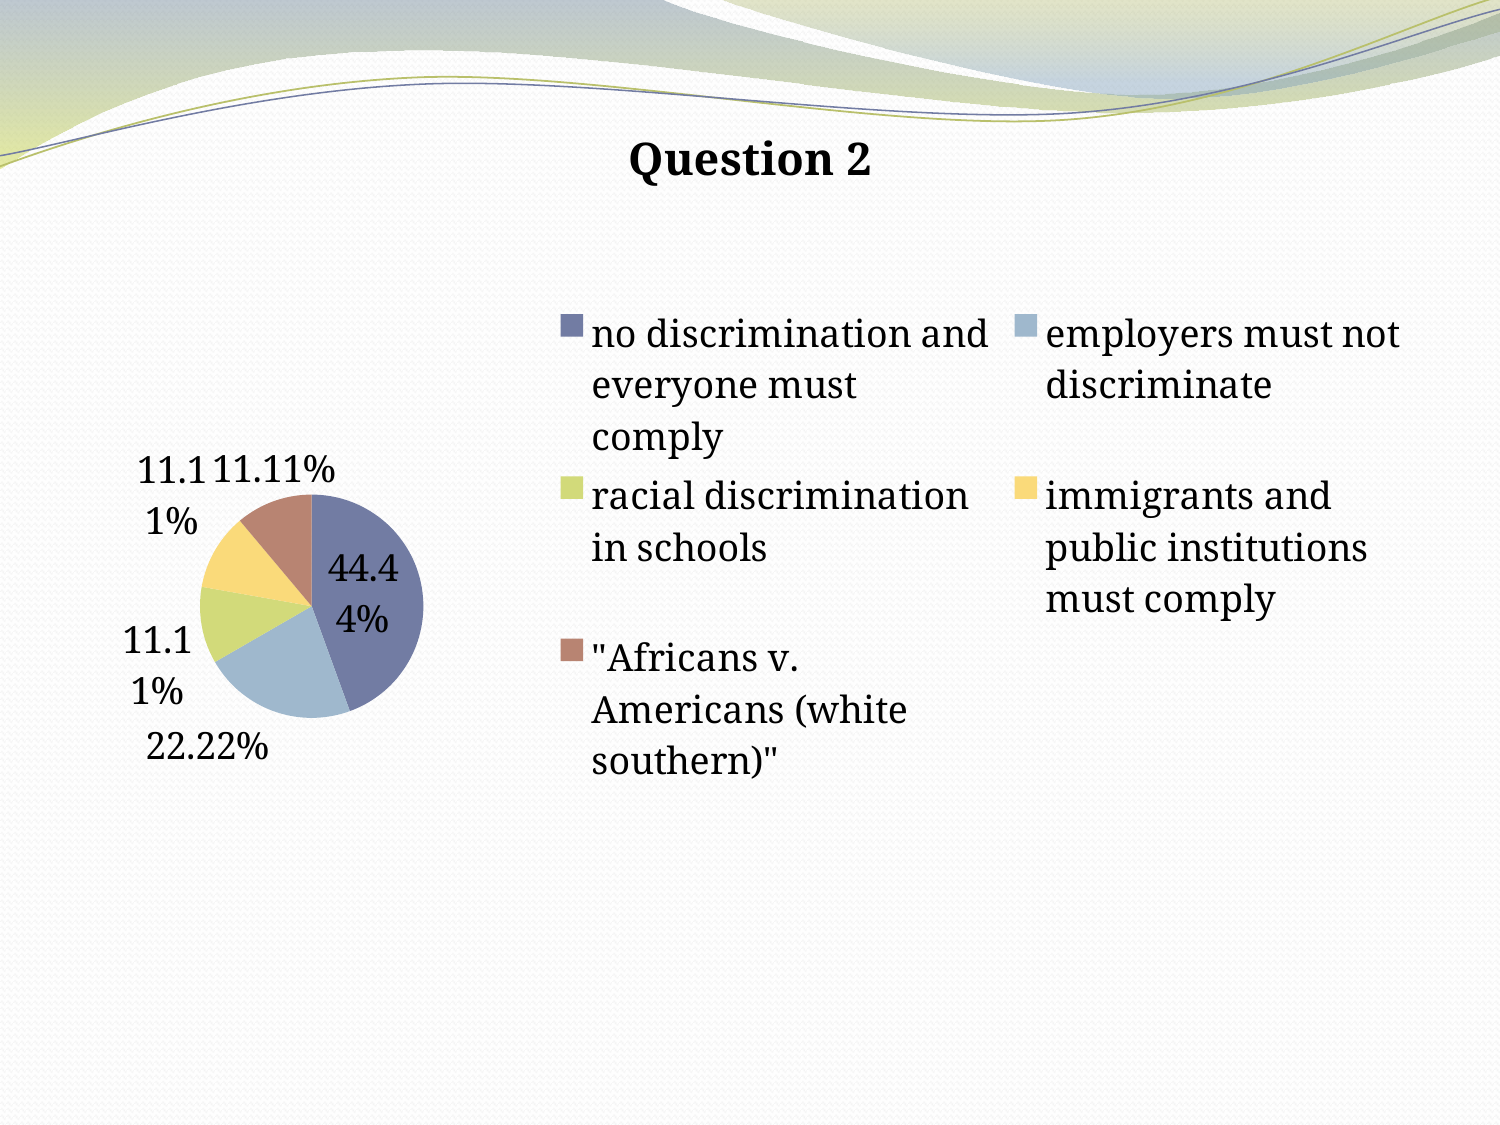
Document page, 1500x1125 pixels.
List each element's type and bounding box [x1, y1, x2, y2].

chart [74, 87, 1426, 1006]
